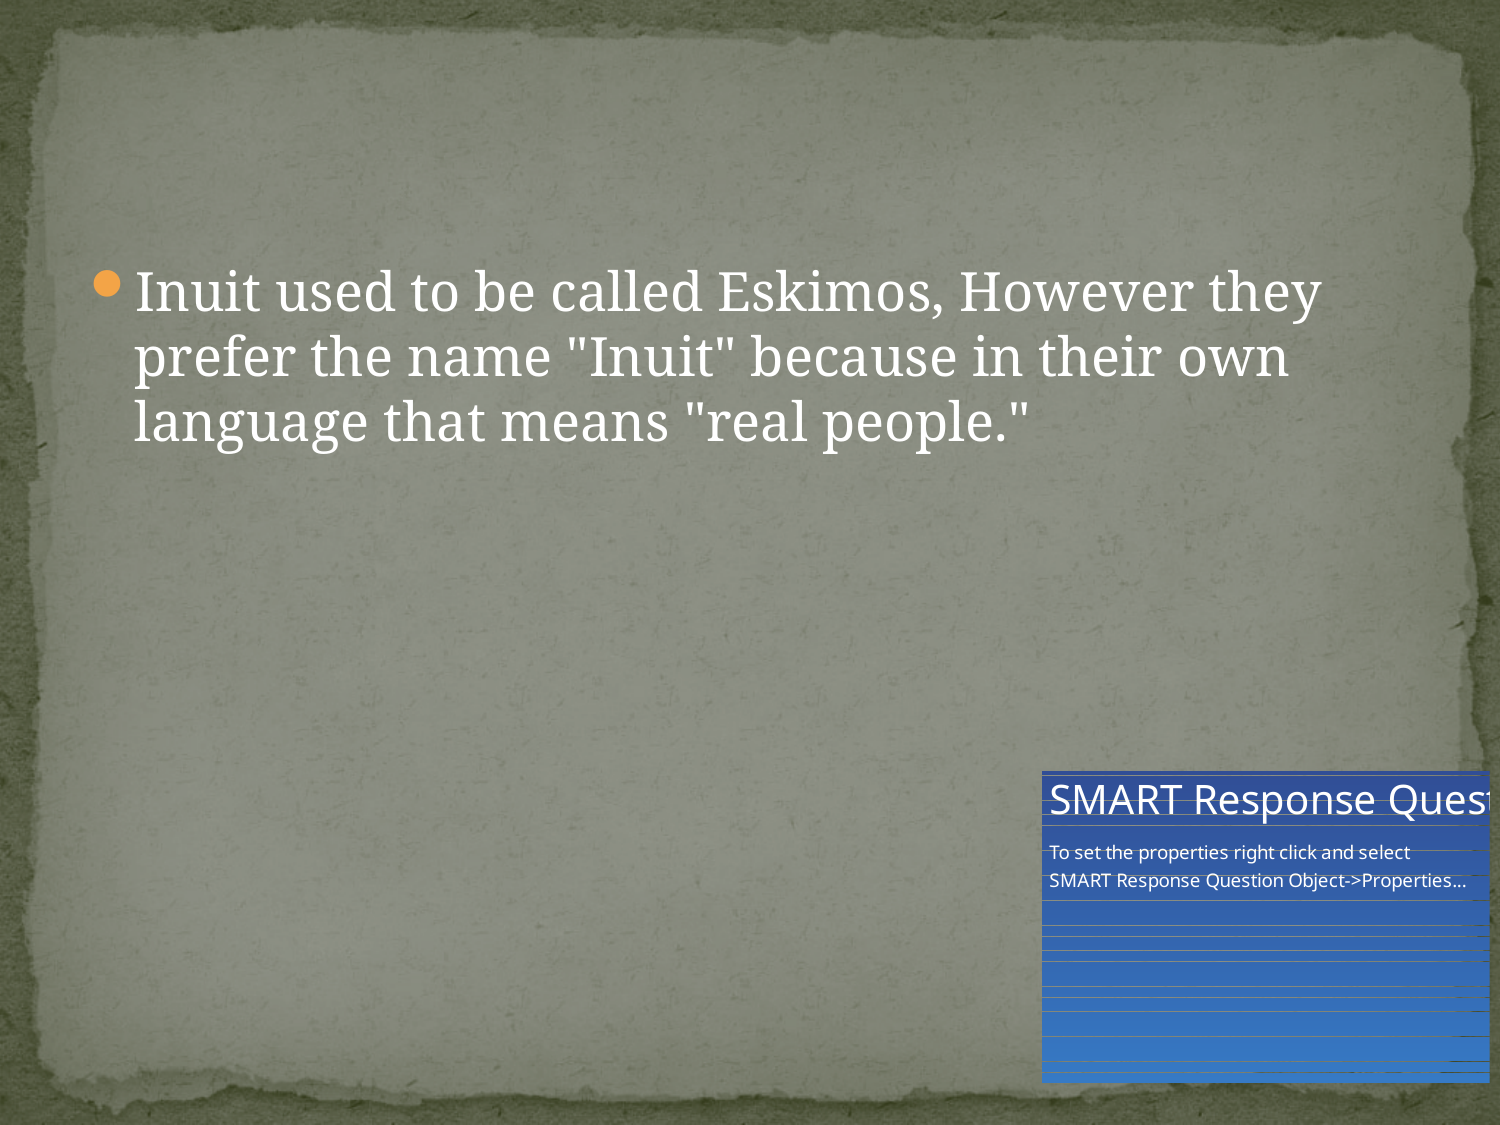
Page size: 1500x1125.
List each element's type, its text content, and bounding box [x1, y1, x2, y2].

list Inuit used to be called Eskimos, However they prefer the name "Inuit" because in their own language that means "real people." [75, 249, 1425, 1000]
